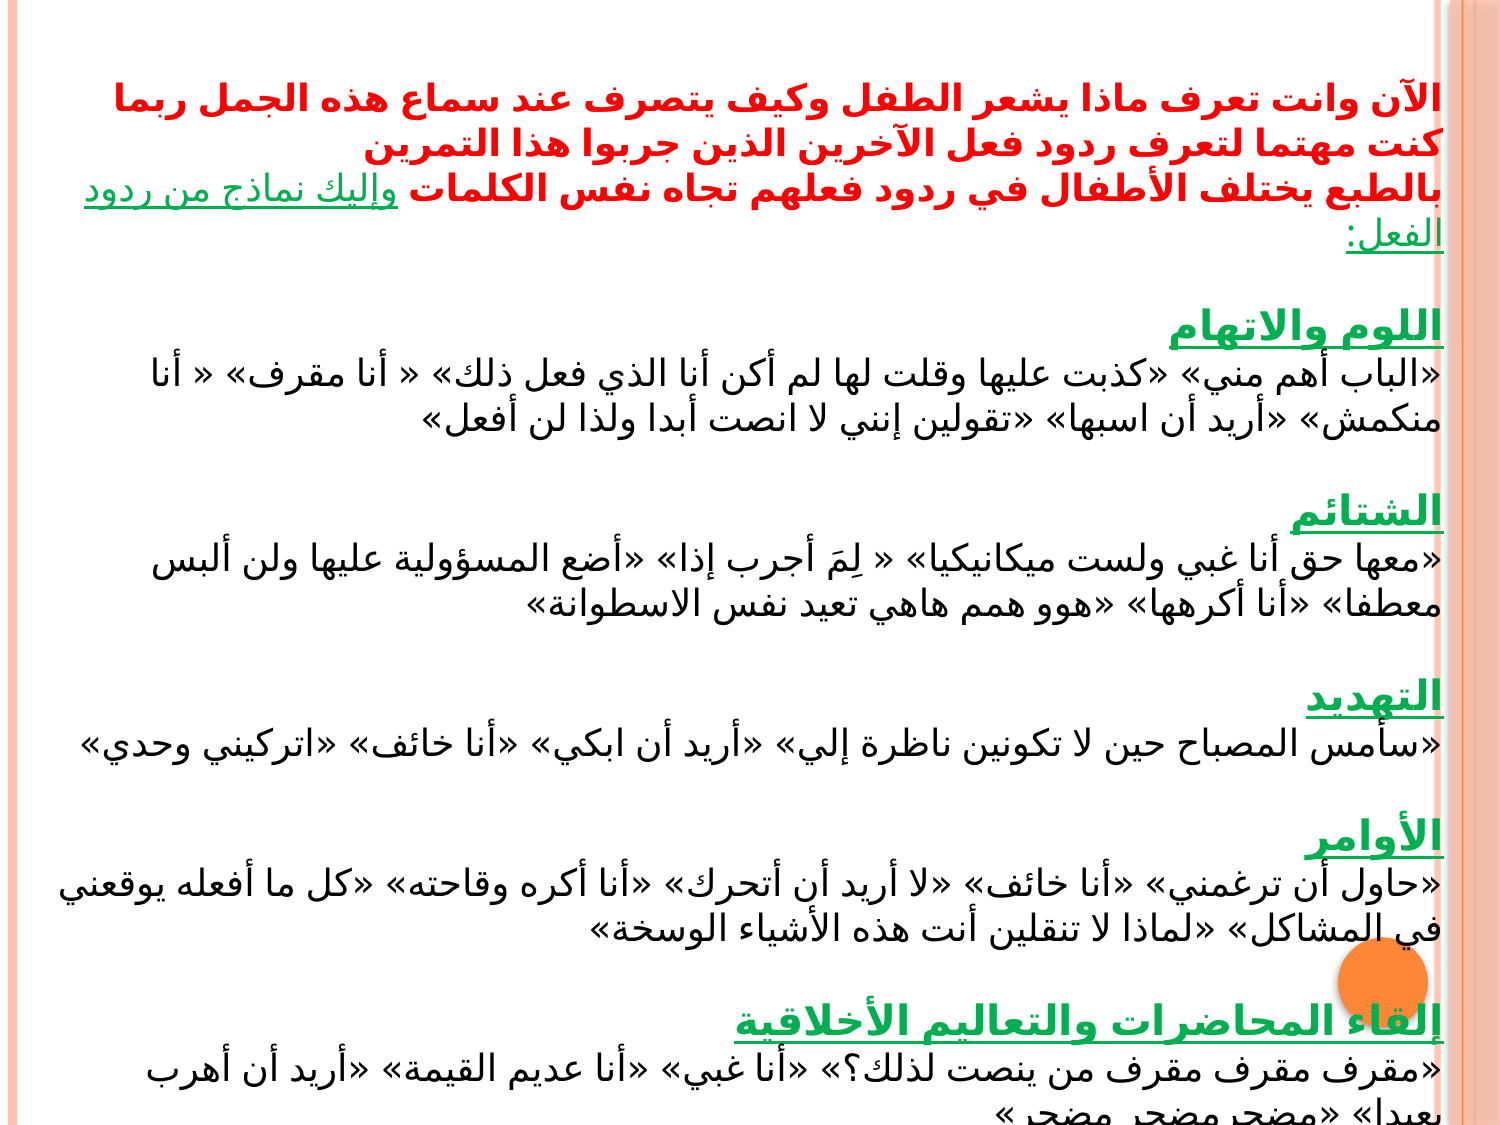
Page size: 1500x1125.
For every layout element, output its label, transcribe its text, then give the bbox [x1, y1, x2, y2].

text_box الآن وانت تعرف ماذا يشعر الطفل وكيف يتصرف عند سماع هذه الجمل ربما كنت مهتما لتعرف ردود فعل الآخرين الذين جربوا هذا التمرين بالطبع يختلف الأطفال في ردود فعلهم تجاه نفس الكلمات وإليك نماذج من ردود الفعل: اللوم والاتهام «الباب أهم مني» «كذبت عليها وقلت لها لم أكن أنا الذي فعل ذلك» « أنا مقرف» « أنا منكمش» «أريد أن اسبها» «تقولين إنني لا انصت أبدا ولذا لن أفعل» الشتائم «معها حق أنا غبي ولست ميكانيكيا» « لِمَ أجرب إذا» «أضع المسؤولية عليها ولن ألبس معطفا» «أنا أكرهها» «هوو همم هاهي تعيد نفس الاسطوانة» التهديد «سأمس المصباح حين لا تكونين ناظرة إلي» «أريد أن ابكي» «أنا خائف» «اتركيني وحدي» الأوامر «حاول أن ترغمني» «أنا خائف» «لا أريد أن أتحرك» «أنا أكره وقاحته» «كل ما أفعله يوقعني في المشاكل» «لماذا لا تنقلين أنت هذه الأشياء الوسخة» إلقاء المحاضرات والتعاليم الأخلاقية «مقرف مقرف مقرف من ينصت لذلك؟» «أنا غبي» «أنا عديم القيمة» «أريد أن أهرب بعيدا» «مضجرمضجر مضجر» [29, 66, 1459, 1125]
